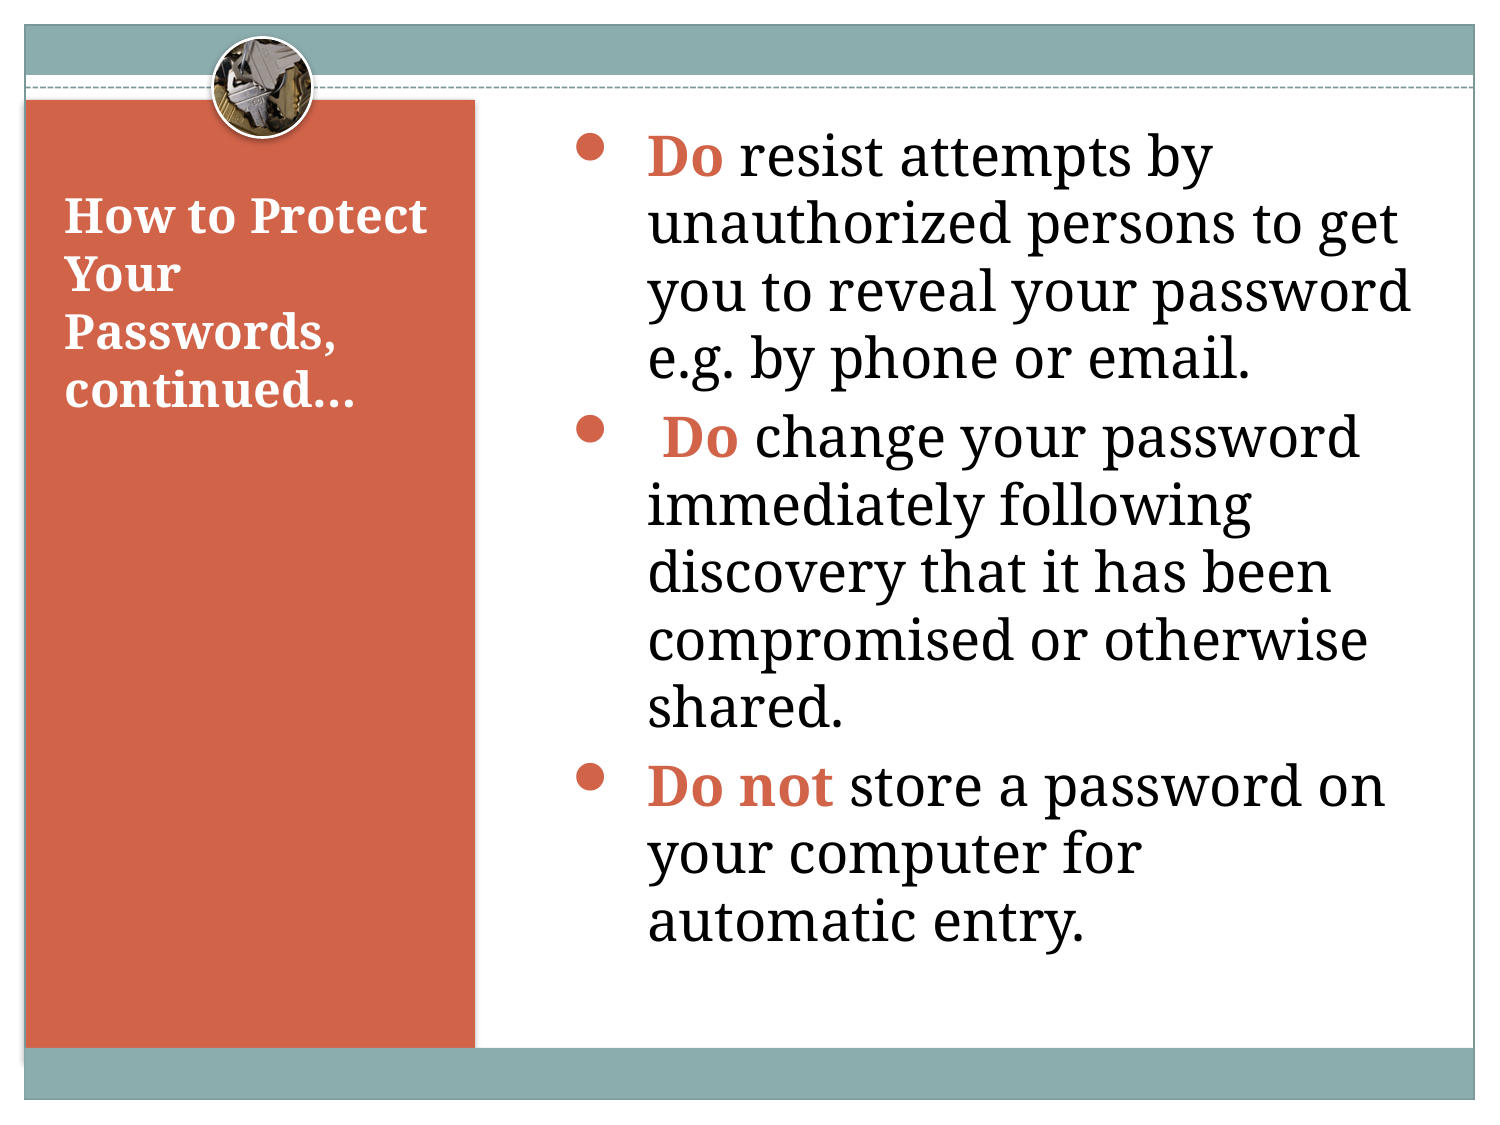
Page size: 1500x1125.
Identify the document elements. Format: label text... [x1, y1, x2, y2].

picture [214, 39, 311, 136]
title How to Protect Your Passwords, continued… [50, 174, 463, 425]
list Do resist attempts by unauthorized persons to get you to reveal your password e.g. by phone or email. Do change your password immediately following discovery that it has been compromised or otherwise shared. Do not store a password on your computer for automatic entry. [512, 112, 1438, 1000]
